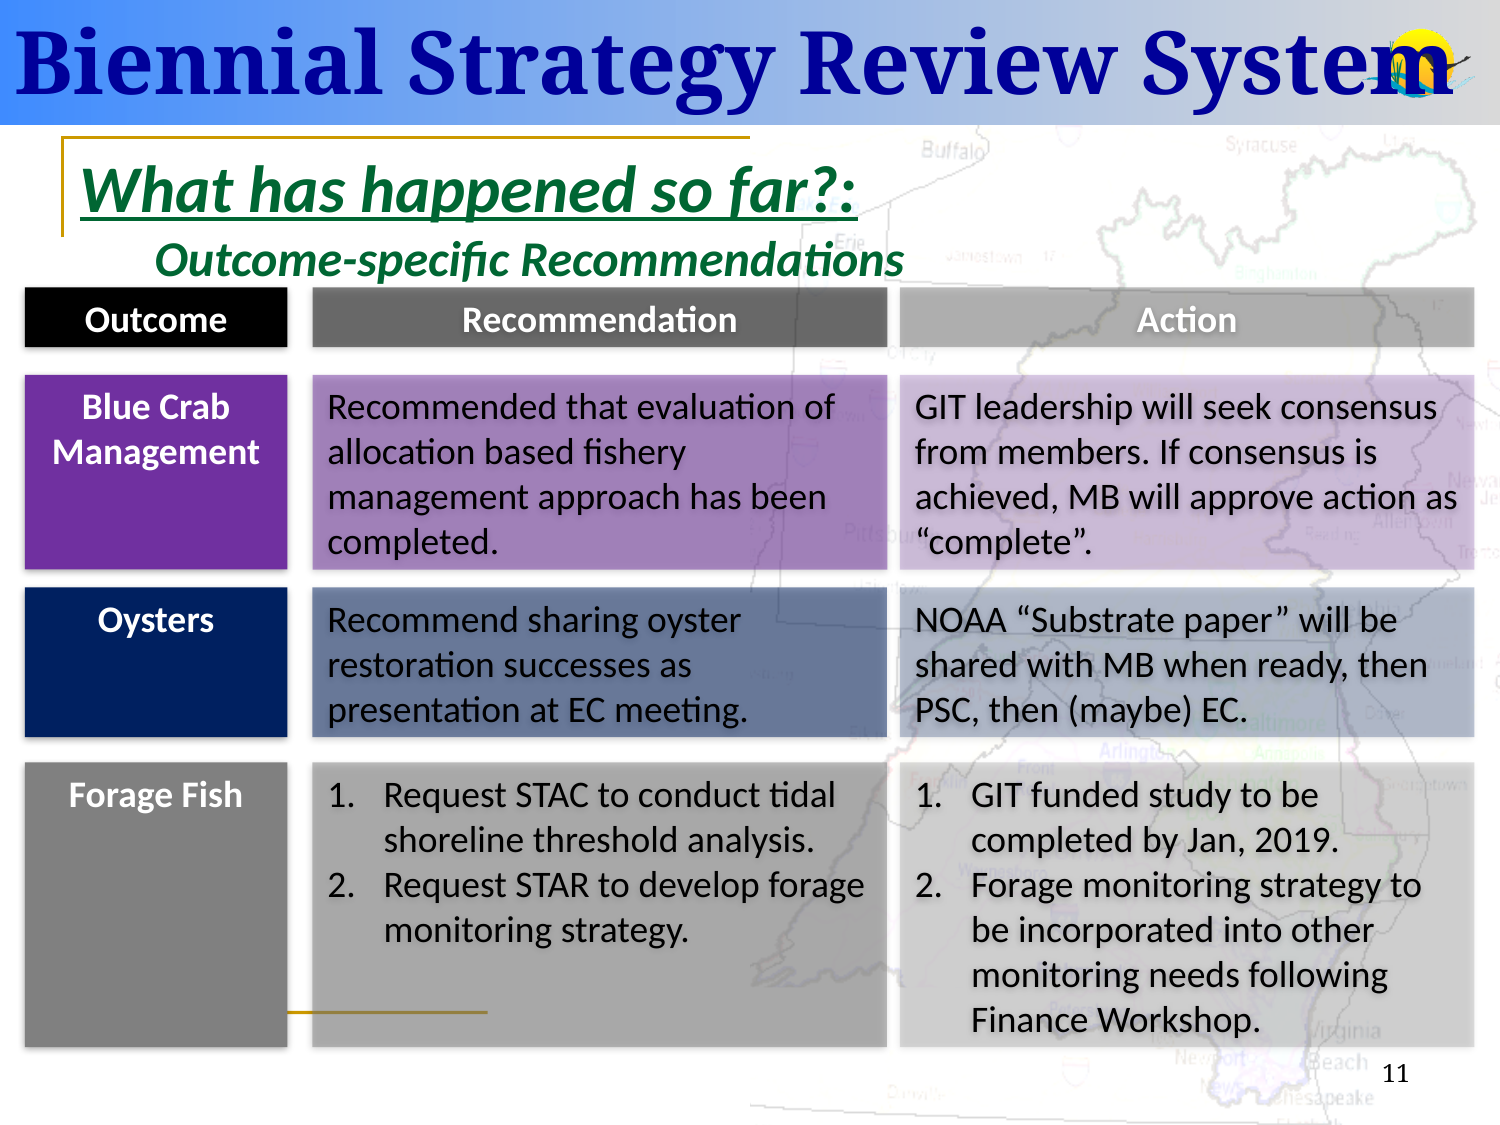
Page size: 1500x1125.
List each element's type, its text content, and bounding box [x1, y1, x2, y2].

text_box What has happened so far?: Outcome-specific Recommendations [64, 138, 1359, 288]
text_box [891, 987, 895, 1050]
slide_number 11 [1074, 1055, 1426, 1100]
text_box Blue Crab Management [24, 374, 288, 570]
text_box Biennial Strategy Review System [0, 0, 1500, 120]
text_box Recommendation [312, 287, 888, 348]
text_box Request STAC to conduct tidal shoreline threshold analysis. Request STAR to develop forage monitoring strategy. [312, 762, 887, 1048]
text_box Oysters [24, 587, 288, 738]
text_box Outcome [24, 287, 288, 348]
text_box GIT leadership will seek consensus from members. If consensus is achieved, MB will approve action as “complete”. [899, 374, 1475, 570]
text_box Forage Fish [24, 762, 288, 1048]
text_box GIT funded study to be completed by Jan, 2019. Forage monitoring strategy to be incorporated into other monitoring needs following Finance Workshop. [899, 762, 1475, 1048]
text_box NOAA “Substrate paper” will be shared with MB when ready, then PSC, then (maybe) EC. [899, 587, 1475, 738]
text_box Recommend sharing oyster restoration successes as presentation at EC meeting. [312, 587, 887, 738]
text_box Recommended that evaluation of allocation based fishery management approach has been completed. [312, 374, 888, 570]
text_box Action [899, 287, 1475, 348]
